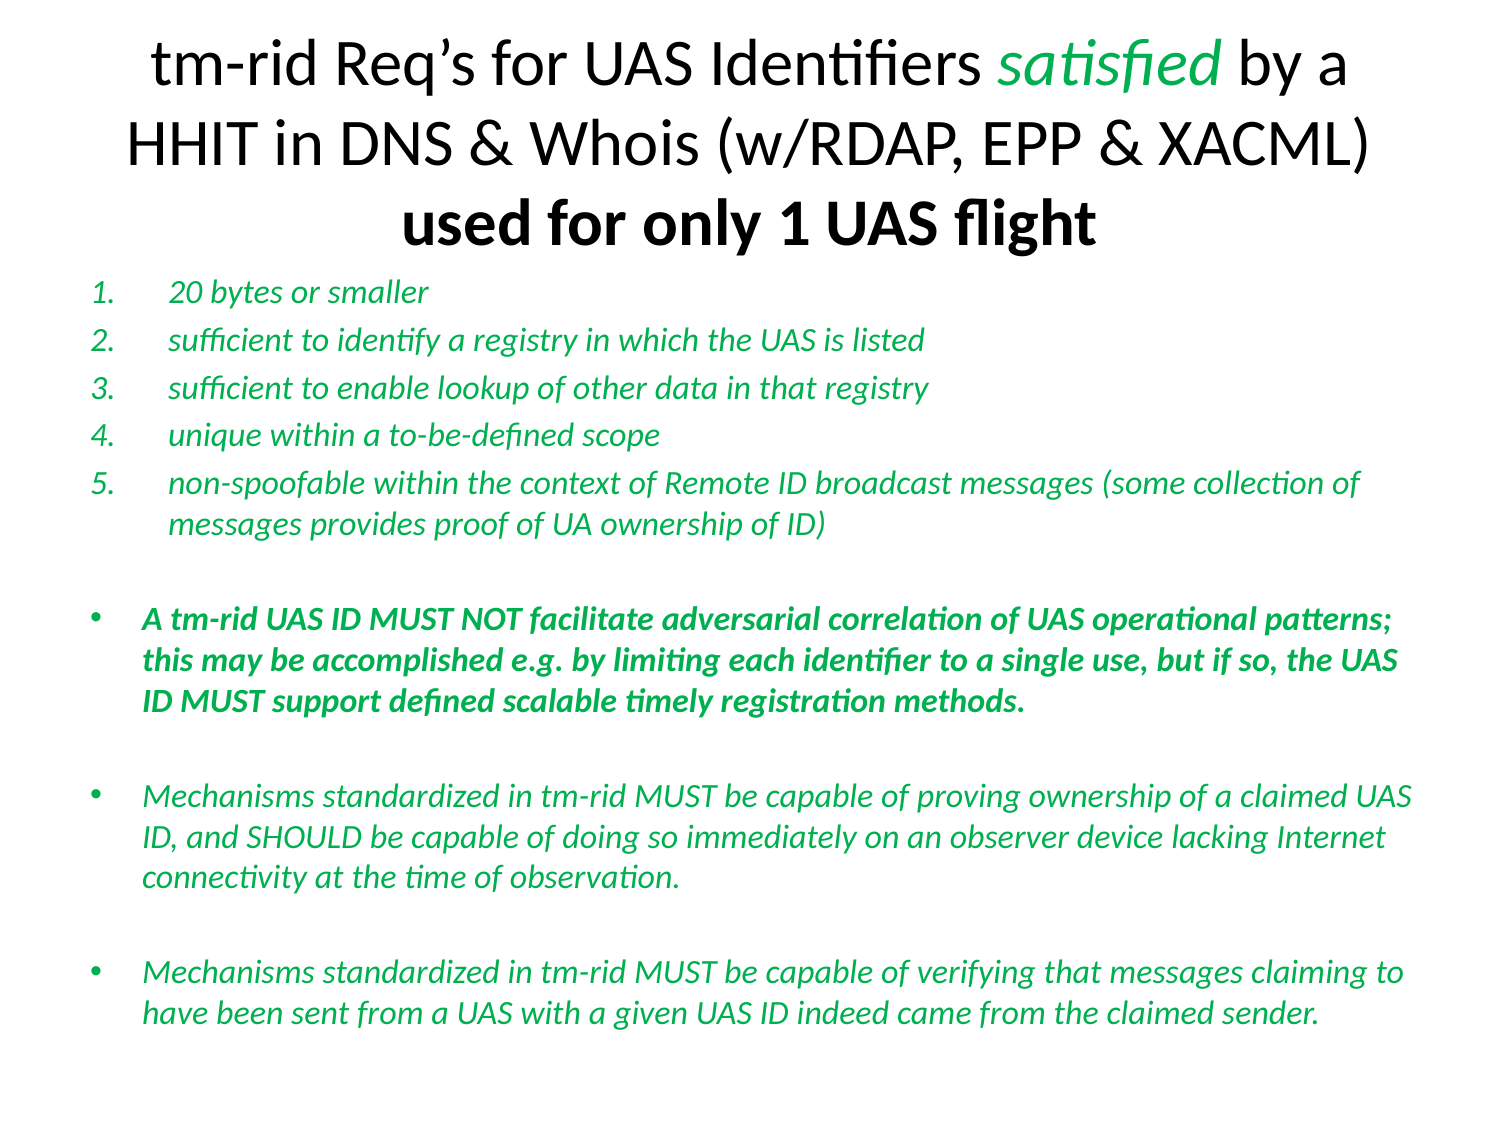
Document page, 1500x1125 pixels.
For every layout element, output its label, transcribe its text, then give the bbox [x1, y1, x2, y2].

title tm-rid Req’s for UAS Identifiers satisfied by a HHIT in DNS & Whois (w/RDAP, EPP & XACML) used for only 1 UAS flight [75, 45, 1425, 233]
list 20 bytes or smaller sufficient to identify a registry in which the UAS is listed sufficient to enable lookup of other data in that registry unique within a to-be-defined scope non-spoofable within the context of Remote ID broadcast messages (some collection of messages provides proof of UA ownership of ID) A tm-rid UAS ID MUST NOT facilitate adversarial correlation of UAS operational patterns; this may be accomplished e.g. by limiting each identifier to a single use, but if so, the UAS ID MUST support defined scalable timely registration methods. Mechanisms standardized in tm-rid MUST be capable of proving ownership of a claimed UAS ID, and SHOULD be capable of doing so immediately on an observer device lacking Internet connectivity at the time of observation. Mechanisms standardized in tm-rid MUST be capable of verifying that messages claiming to have been sent from a UAS with a given UAS ID indeed came from the claimed sender. [75, 262, 1450, 1050]
